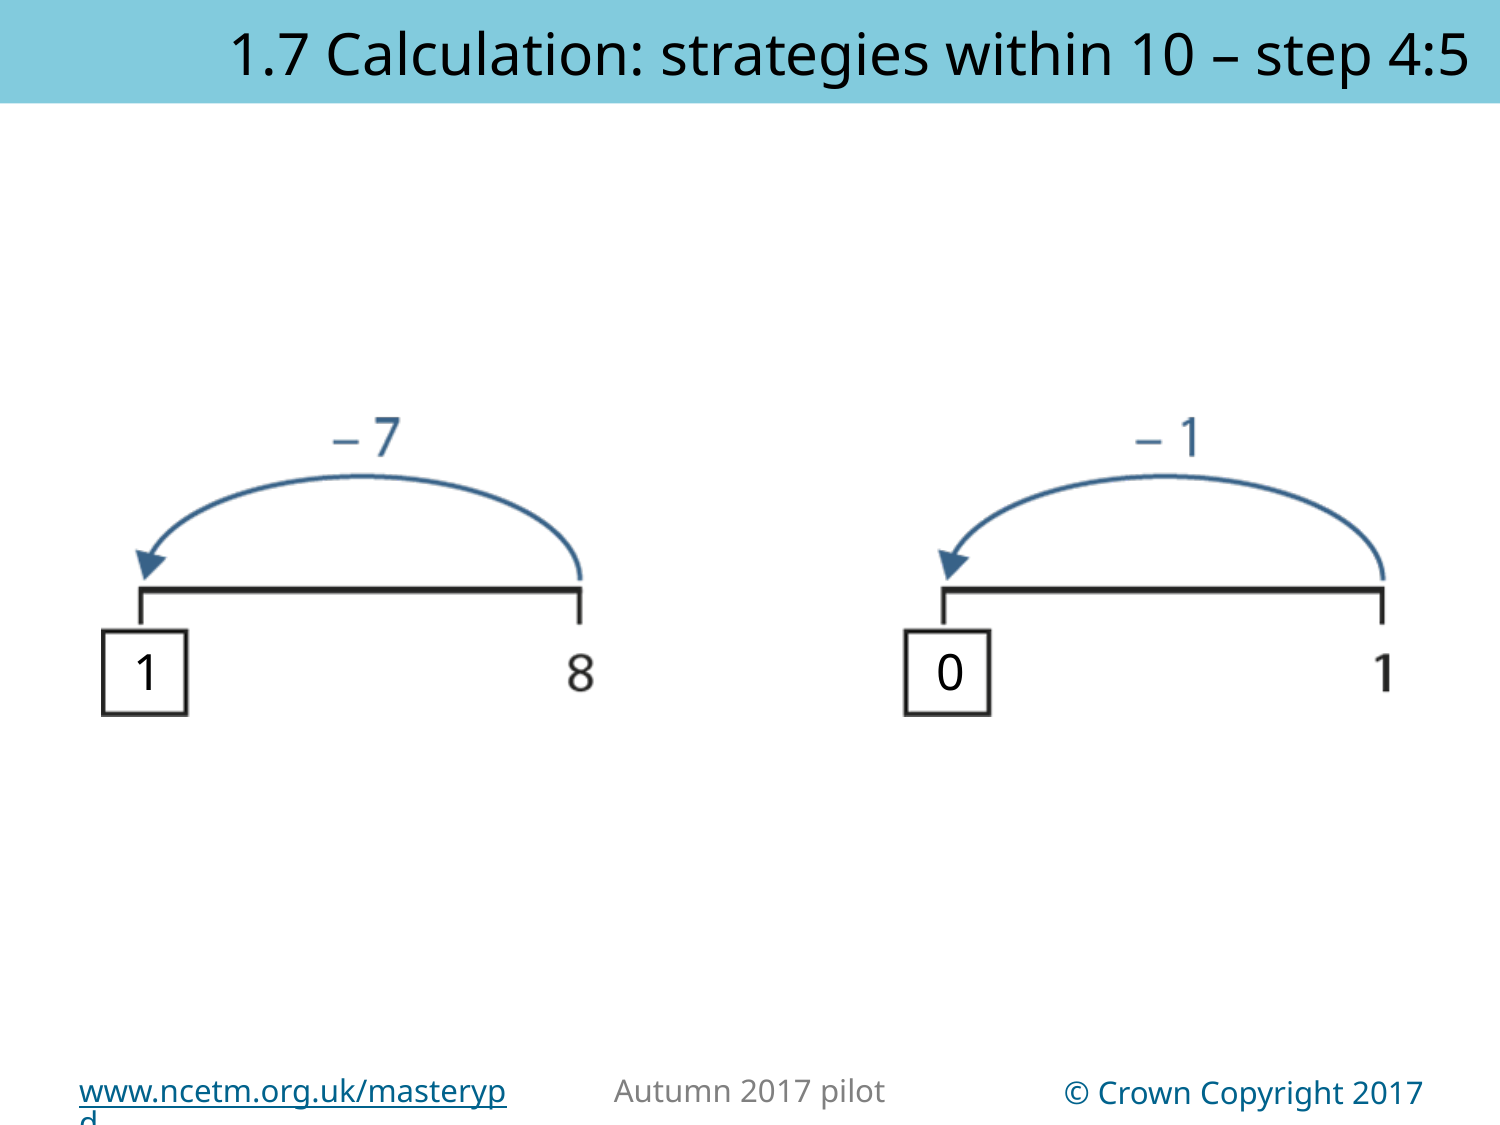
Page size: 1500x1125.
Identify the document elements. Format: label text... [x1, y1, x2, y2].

list 1.7 Calculation: strategies within 10 – step 4:5 [0, 0, 1500, 104]
picture [101, 407, 597, 717]
picture [879, 407, 1400, 717]
